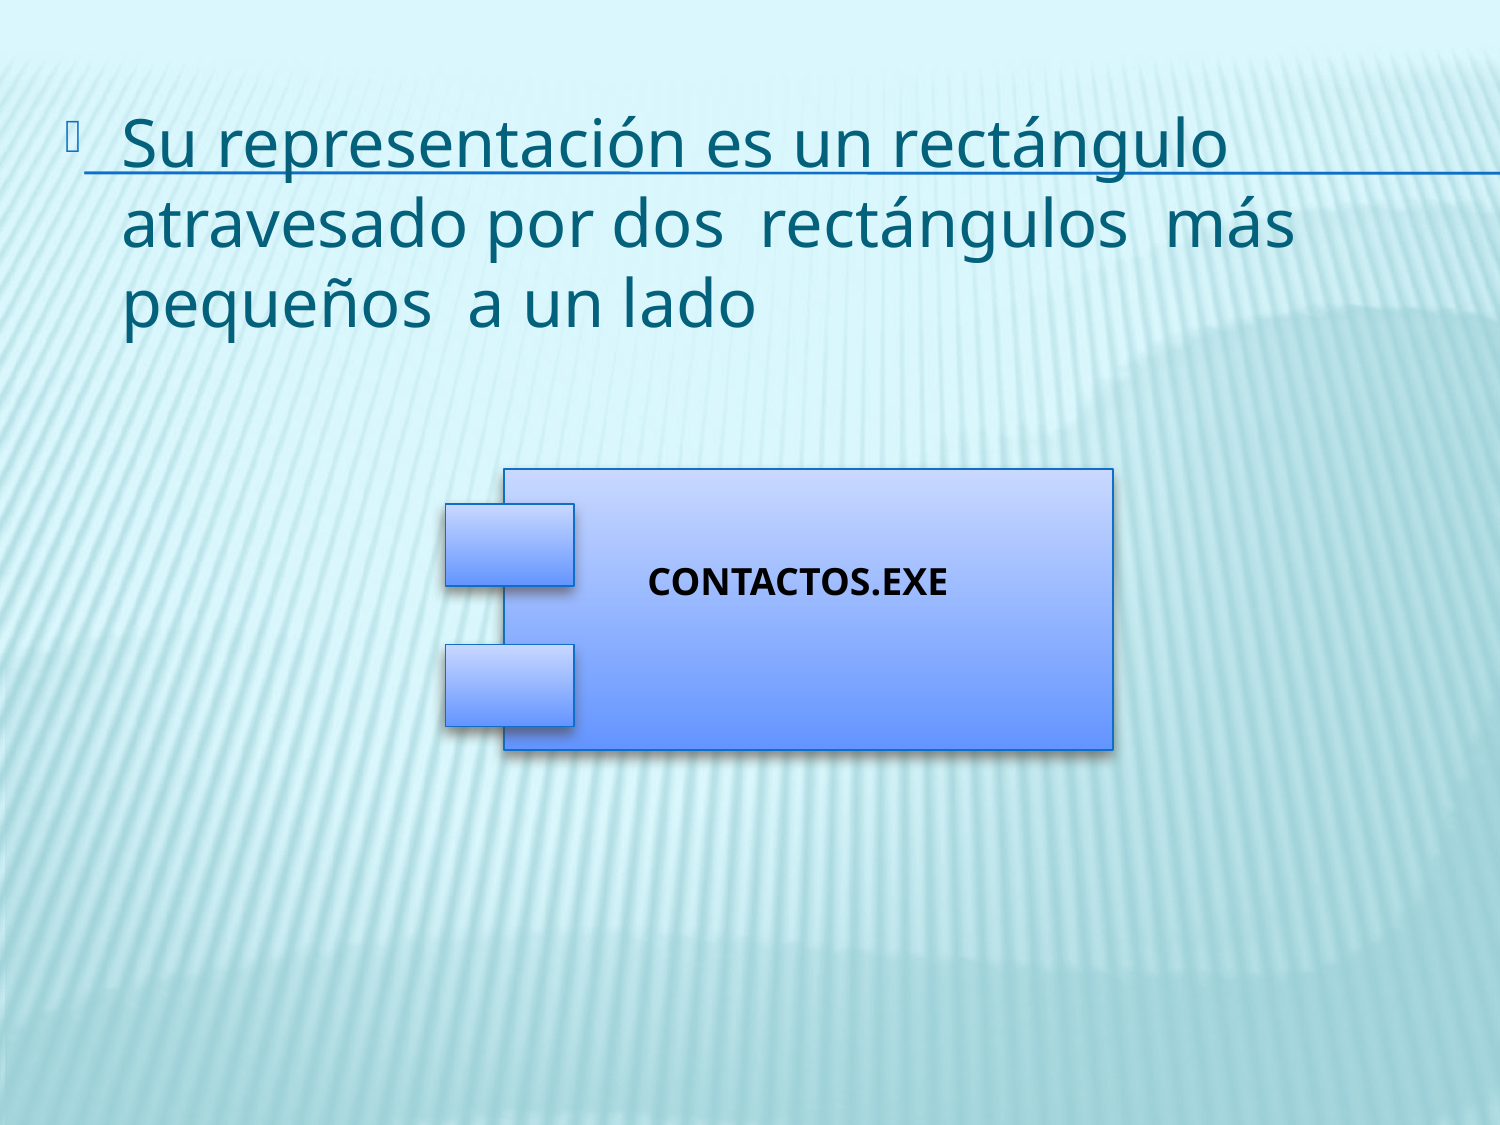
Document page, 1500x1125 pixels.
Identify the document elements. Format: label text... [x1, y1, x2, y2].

list Su representación es un rectángulo atravesado por dos rectángulos más pequeños a un lado [50, 93, 1475, 998]
text_box CONTACTOS.EXE [632, 550, 1043, 611]
text_box [503, 468, 1114, 751]
text_box [445, 503, 575, 587]
text_box [445, 644, 575, 727]
